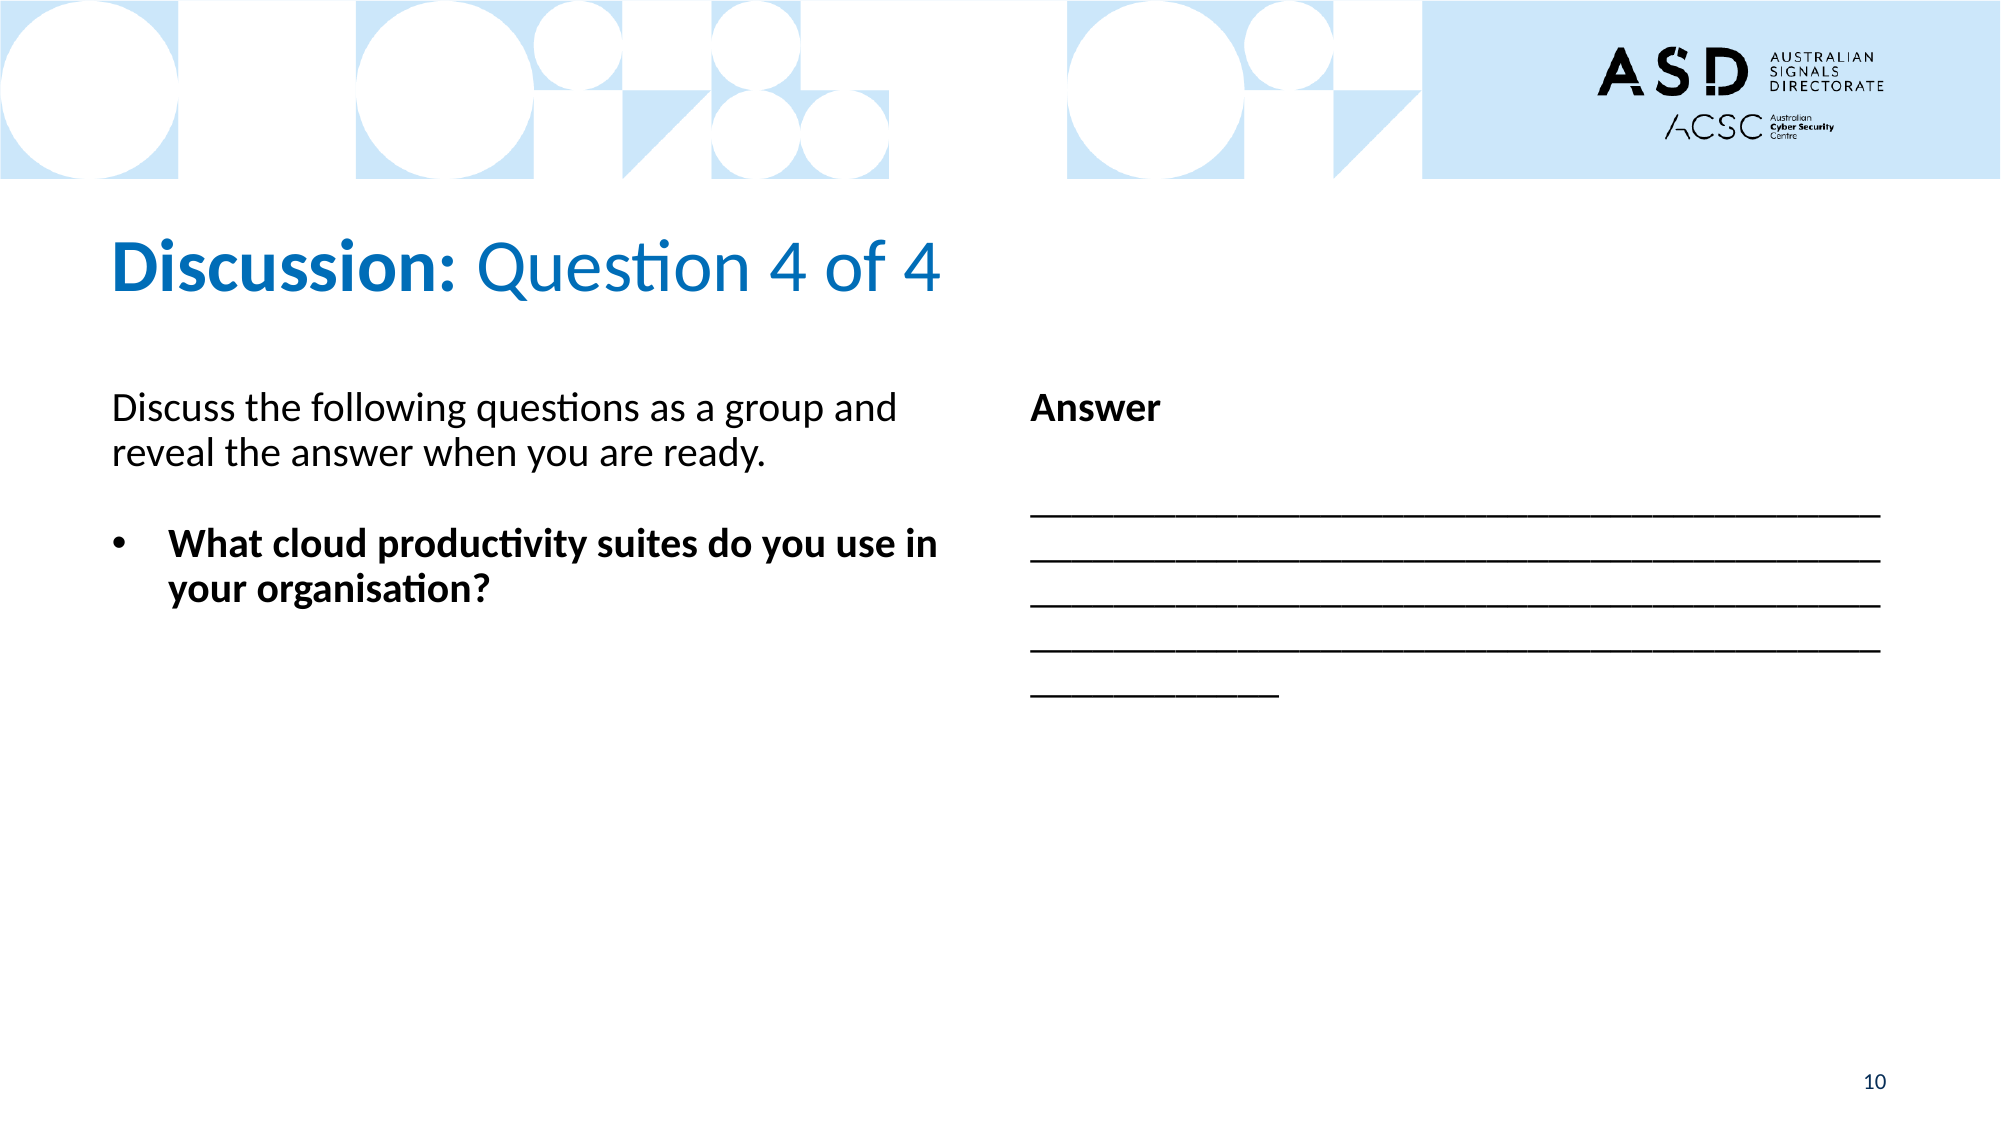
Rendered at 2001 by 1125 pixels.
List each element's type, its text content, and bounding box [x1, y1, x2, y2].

list Answer ________________________________________________________________________________________________________________________________________________________________________________ [1015, 378, 1902, 1007]
list Discuss the following questions as a group and reveal the answer when you are ready. What cloud productivity suites do you use in your organisation? [96, 378, 983, 1007]
picture [0, 0, 2001, 179]
title Discussion: Question 4 of 4 [96, 207, 1902, 328]
slide_number 10 [1799, 1050, 1902, 1111]
